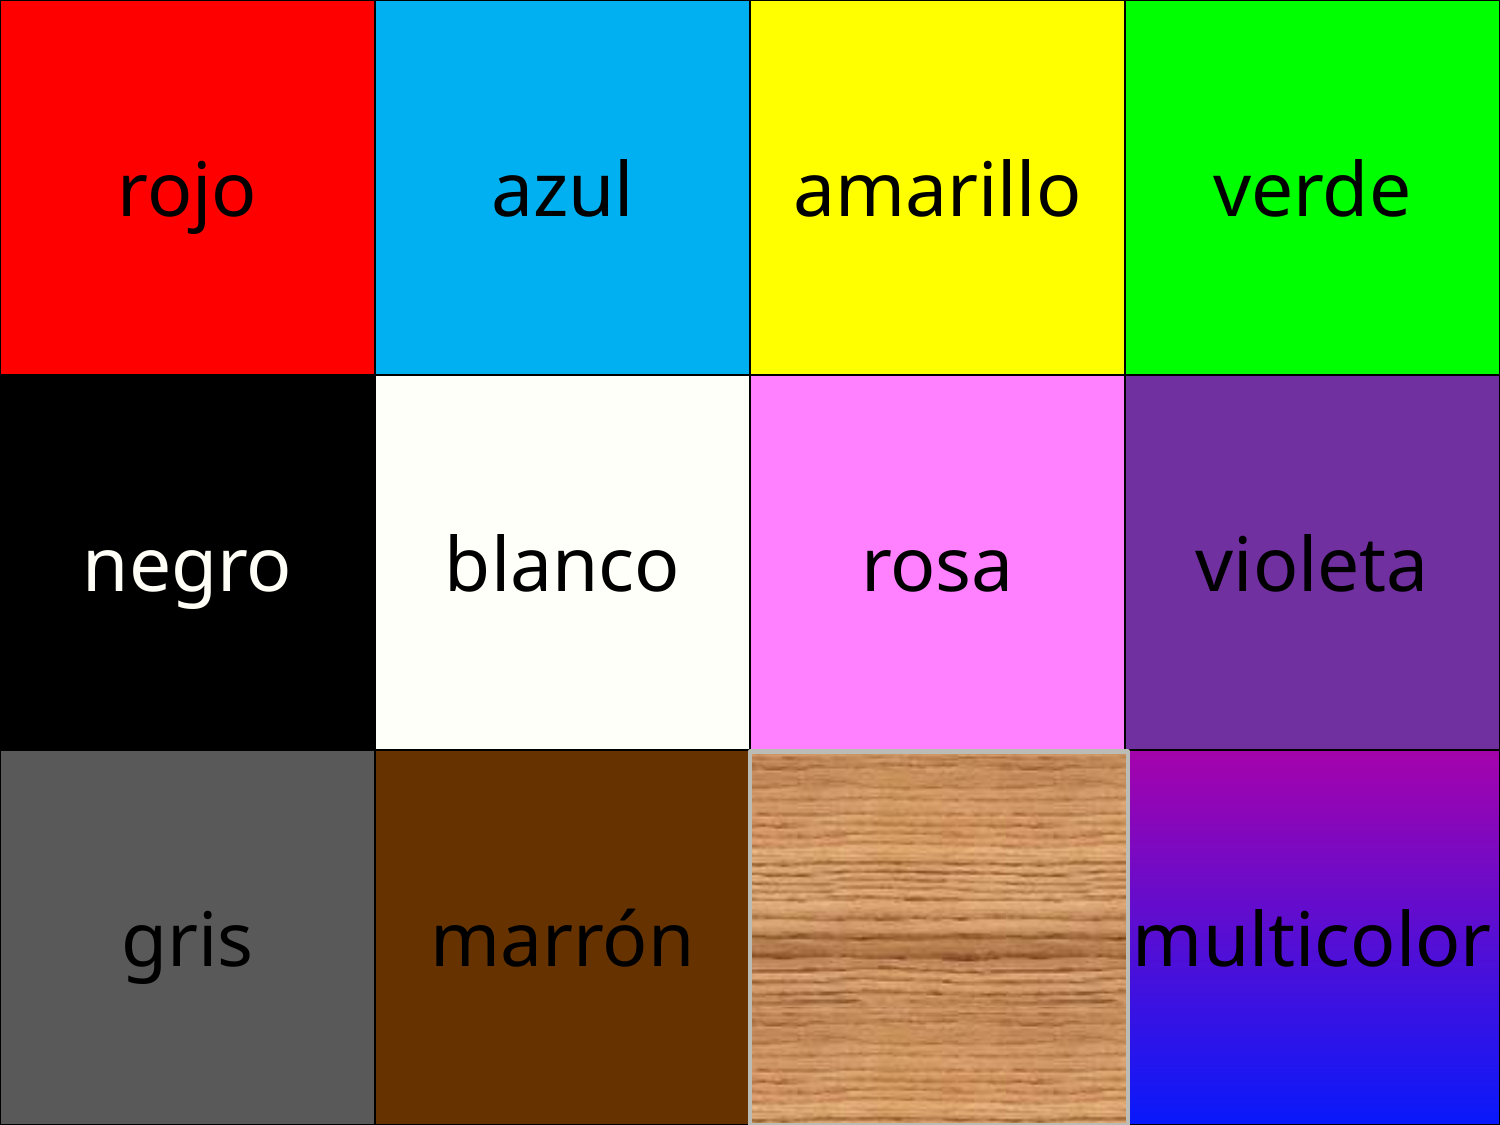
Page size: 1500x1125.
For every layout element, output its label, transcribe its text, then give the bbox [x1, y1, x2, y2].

table_cell marrón [376, 751, 748, 1124]
table_cell violeta [1126, 376, 1499, 749]
table_cell rosa [751, 376, 1124, 749]
table_header amarillo [751, 1, 1124, 374]
text_box [748, 749, 1130, 1125]
table_cell gris [1, 751, 374, 1124]
table_cell multicolor [1130, 751, 1499, 1124]
table_cell blanco [376, 376, 749, 749]
table_header rojo [1, 1, 374, 374]
table_header verde [1126, 1, 1499, 374]
table_cell negro [1, 376, 374, 749]
table_header azul [376, 1, 749, 374]
